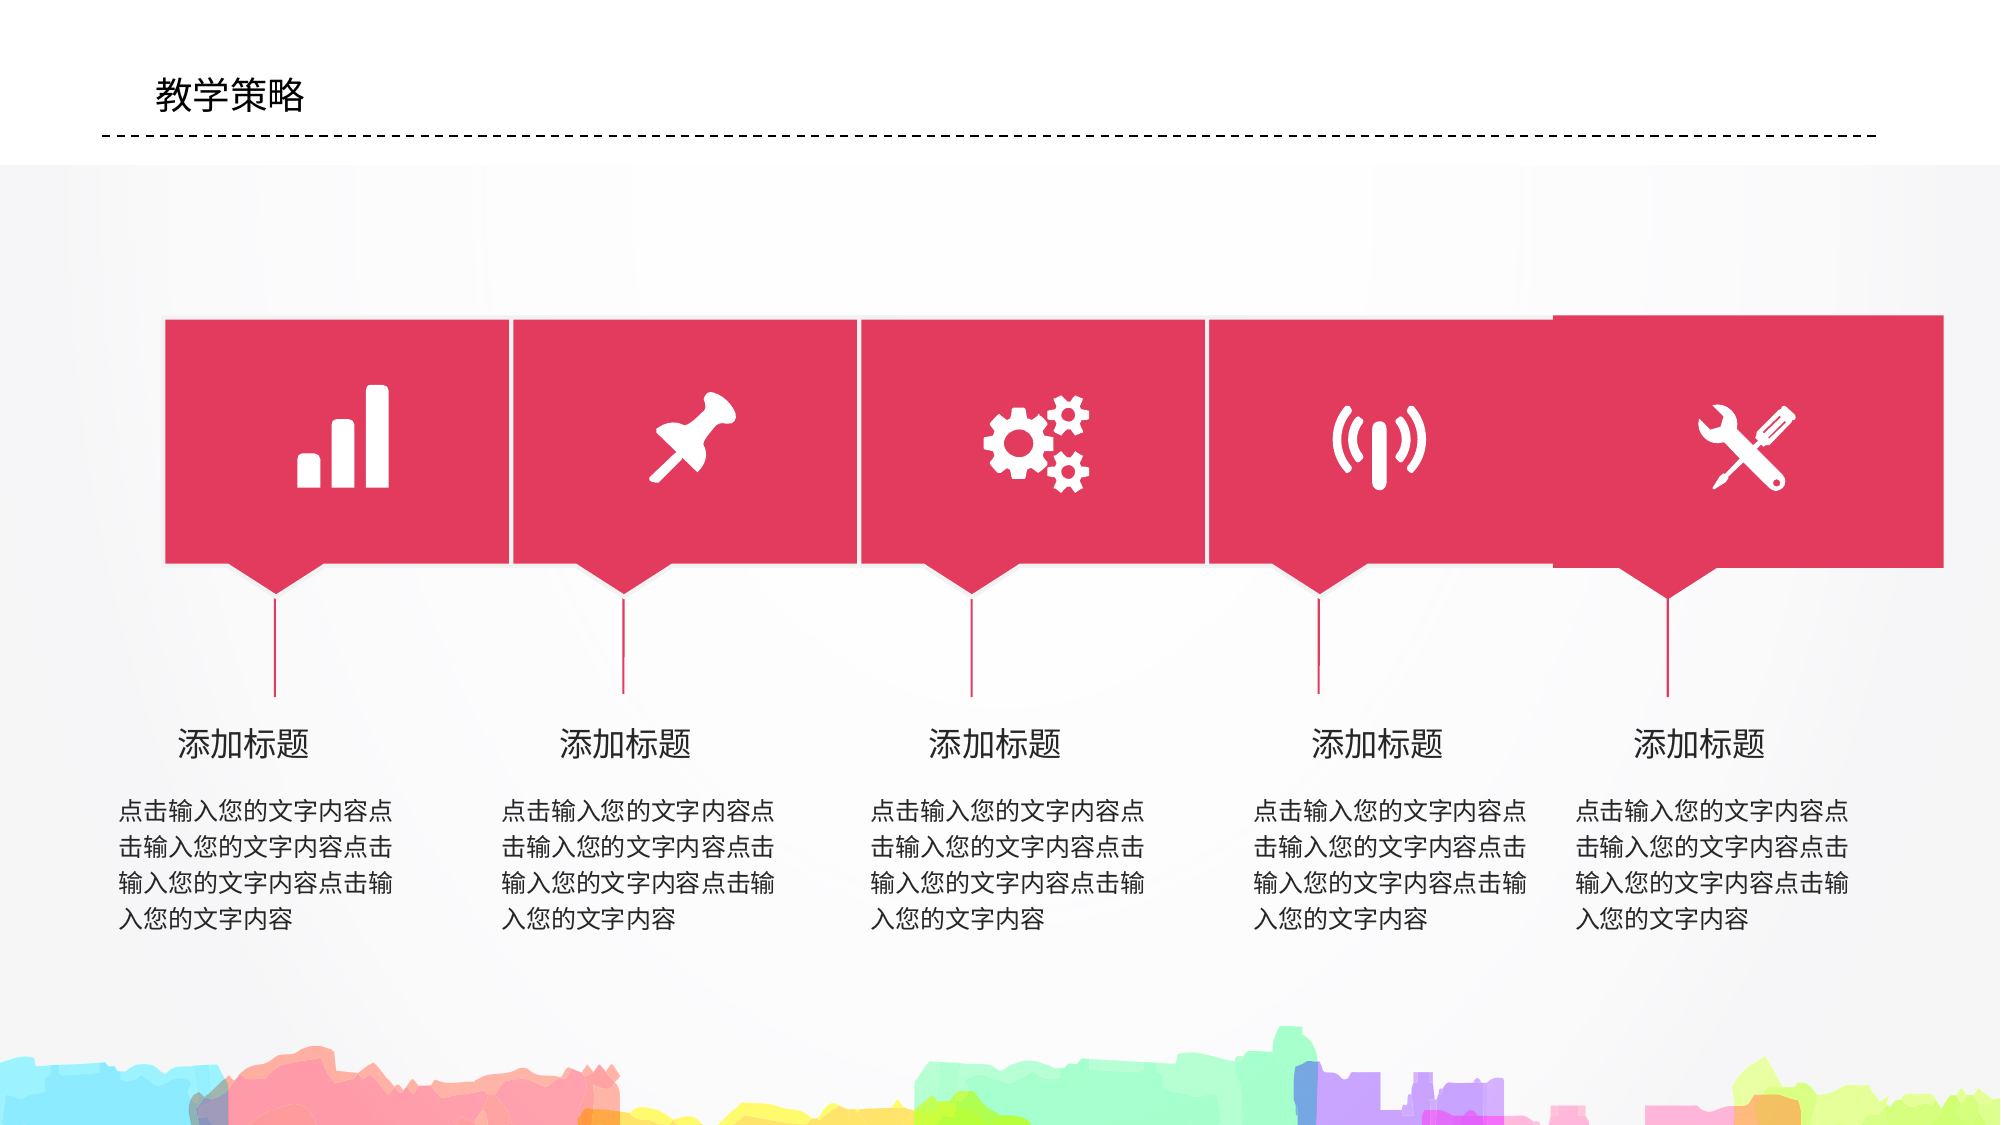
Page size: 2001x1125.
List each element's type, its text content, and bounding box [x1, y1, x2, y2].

picture [0, 0, 2000, 1125]
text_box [103, 317, 1942, 943]
text_box 教学策略 [140, 64, 321, 125]
